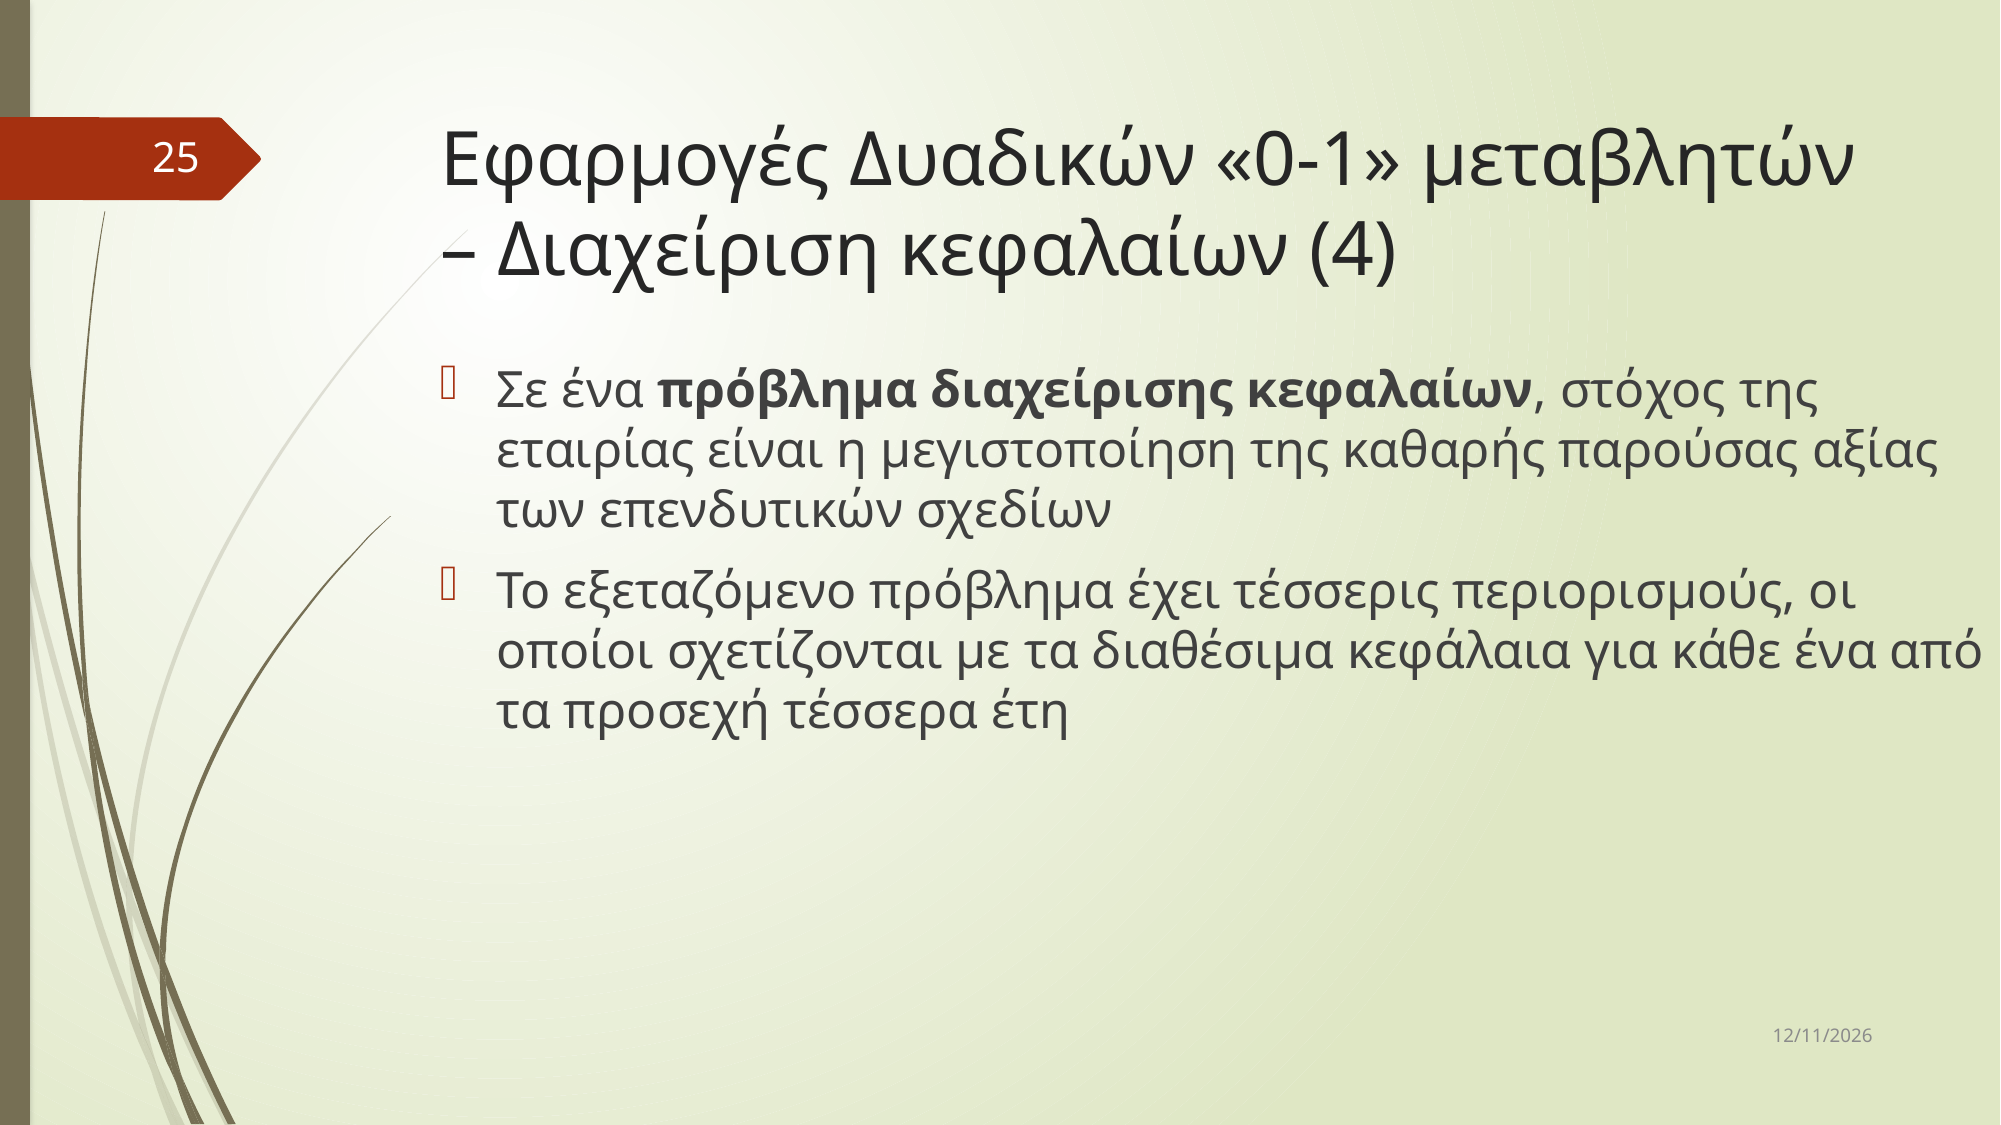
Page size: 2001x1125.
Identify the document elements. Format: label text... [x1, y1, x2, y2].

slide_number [1699, 1005, 1888, 1067]
slide_number 25 [87, 129, 216, 190]
title Εφαρμογές Δυαδικών «0-1» μεταβλητών – Διαχείριση κεφαλαίων (4) [425, 102, 1888, 313]
list Σε ένα πρόβλημα διαχείρισης κεφαλαίων, στόχος της εταιρίας είναι η μεγιστοποίηση της καθαρής παρούσας αξίας των επενδυτικών σχεδίων Το εξεταζόμενο πρόβλημα έχει τέσσερις περιορισμούς, οι οποίοι σχετίζονται με τα διαθέσιμα κεφάλαια για κάθε ένα από τα προσεχή τέσσερα έτη [424, 350, 2000, 1067]
